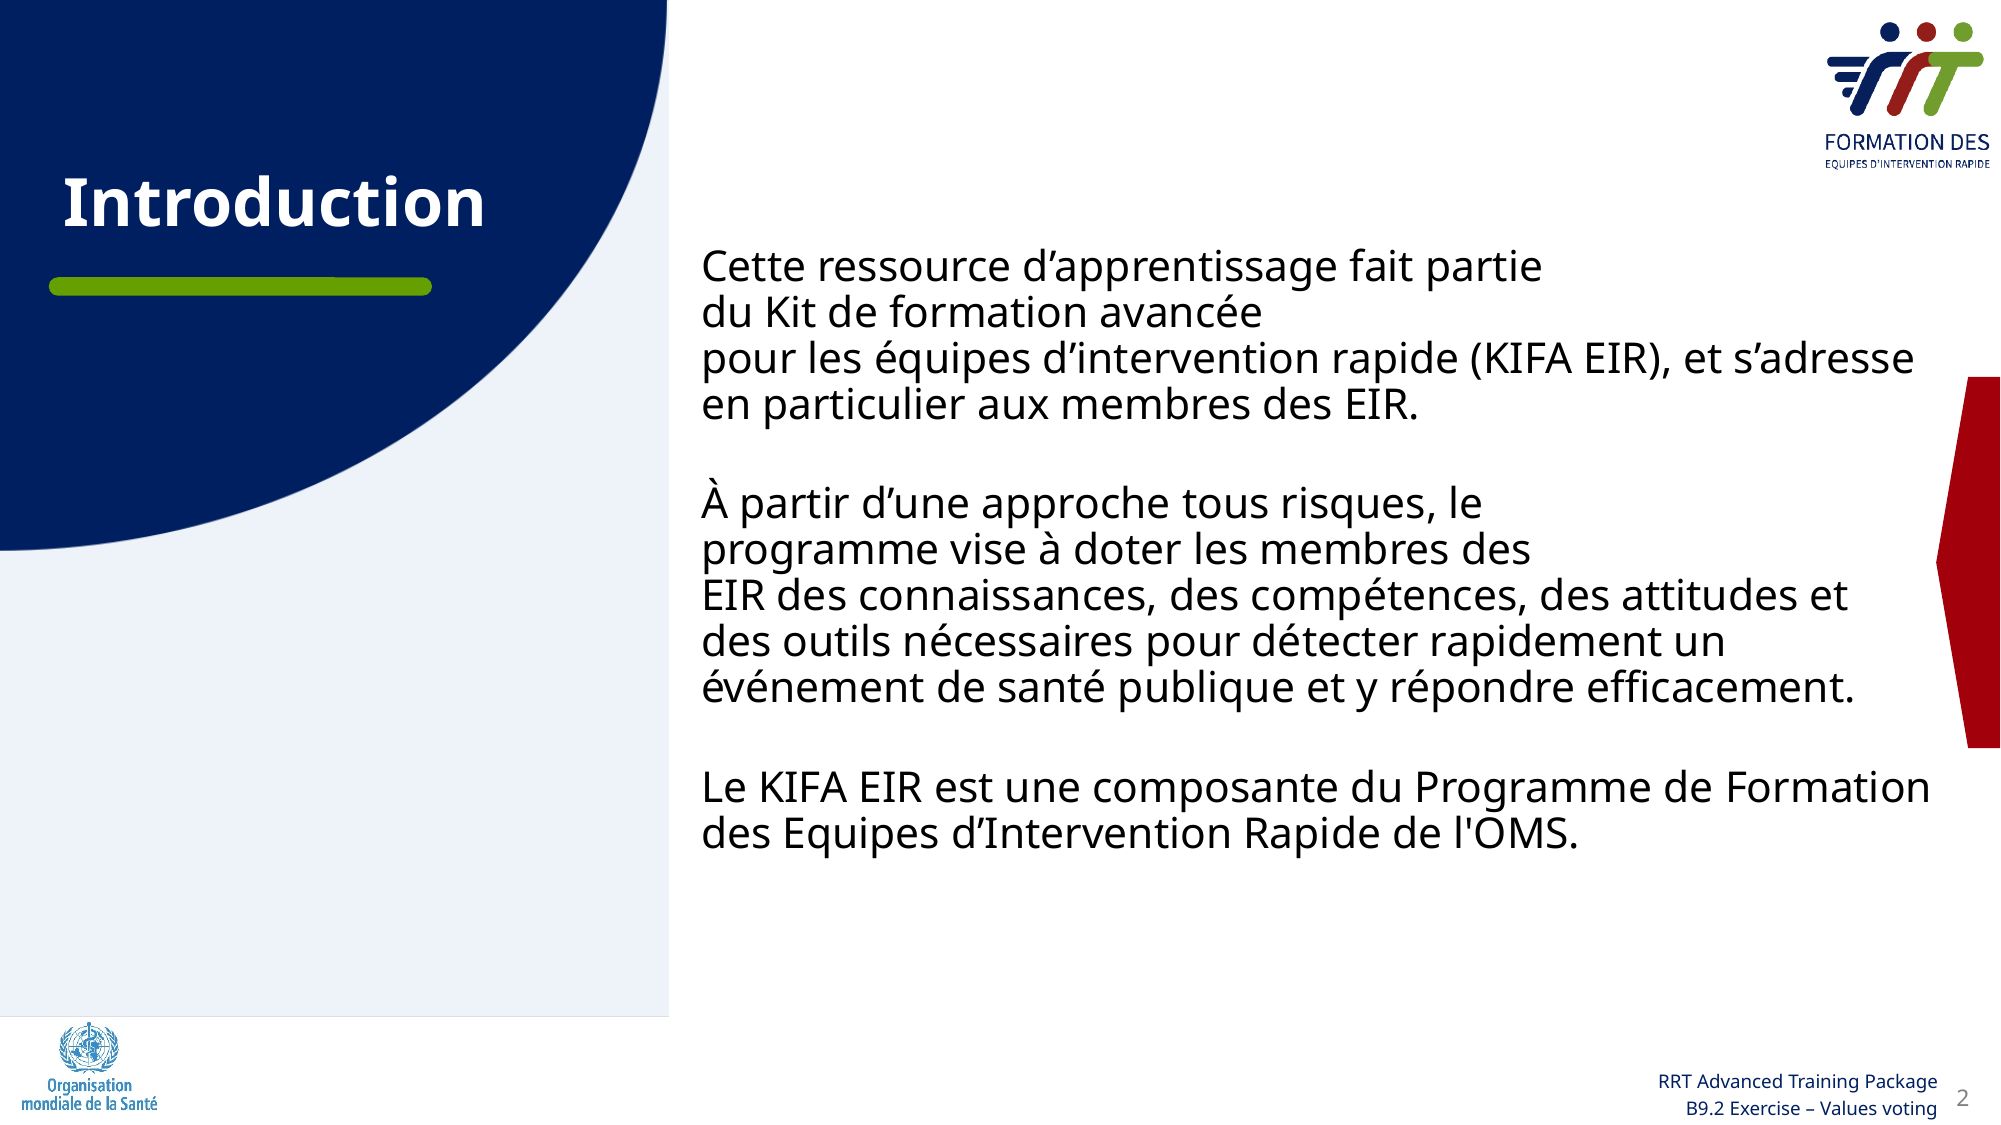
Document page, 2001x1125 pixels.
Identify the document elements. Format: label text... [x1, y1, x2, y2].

list Cette ressource d’apprentissage fait partie du Kit de formation avancée pour les équipes d’intervention rapide (KIFA EIR), et s’adresse en particulier aux membres des EIR. À partir d’une approche tous risques, le programme vise à doter les membres des EIR des connaissances, des compétences, des attitudes et des outils nécessaires pour détecter rapidement un événement de santé publique et y répondre efficacement. Le KIFA EIR est une composante du Programme de Formation des Equipes d’Intervention Rapide de l'OMS. [700, 244, 1937, 881]
picture [20, 1020, 158, 1111]
title Introduction [63, 102, 600, 242]
picture [0, 0, 669, 1018]
picture [1825, 21, 1990, 170]
